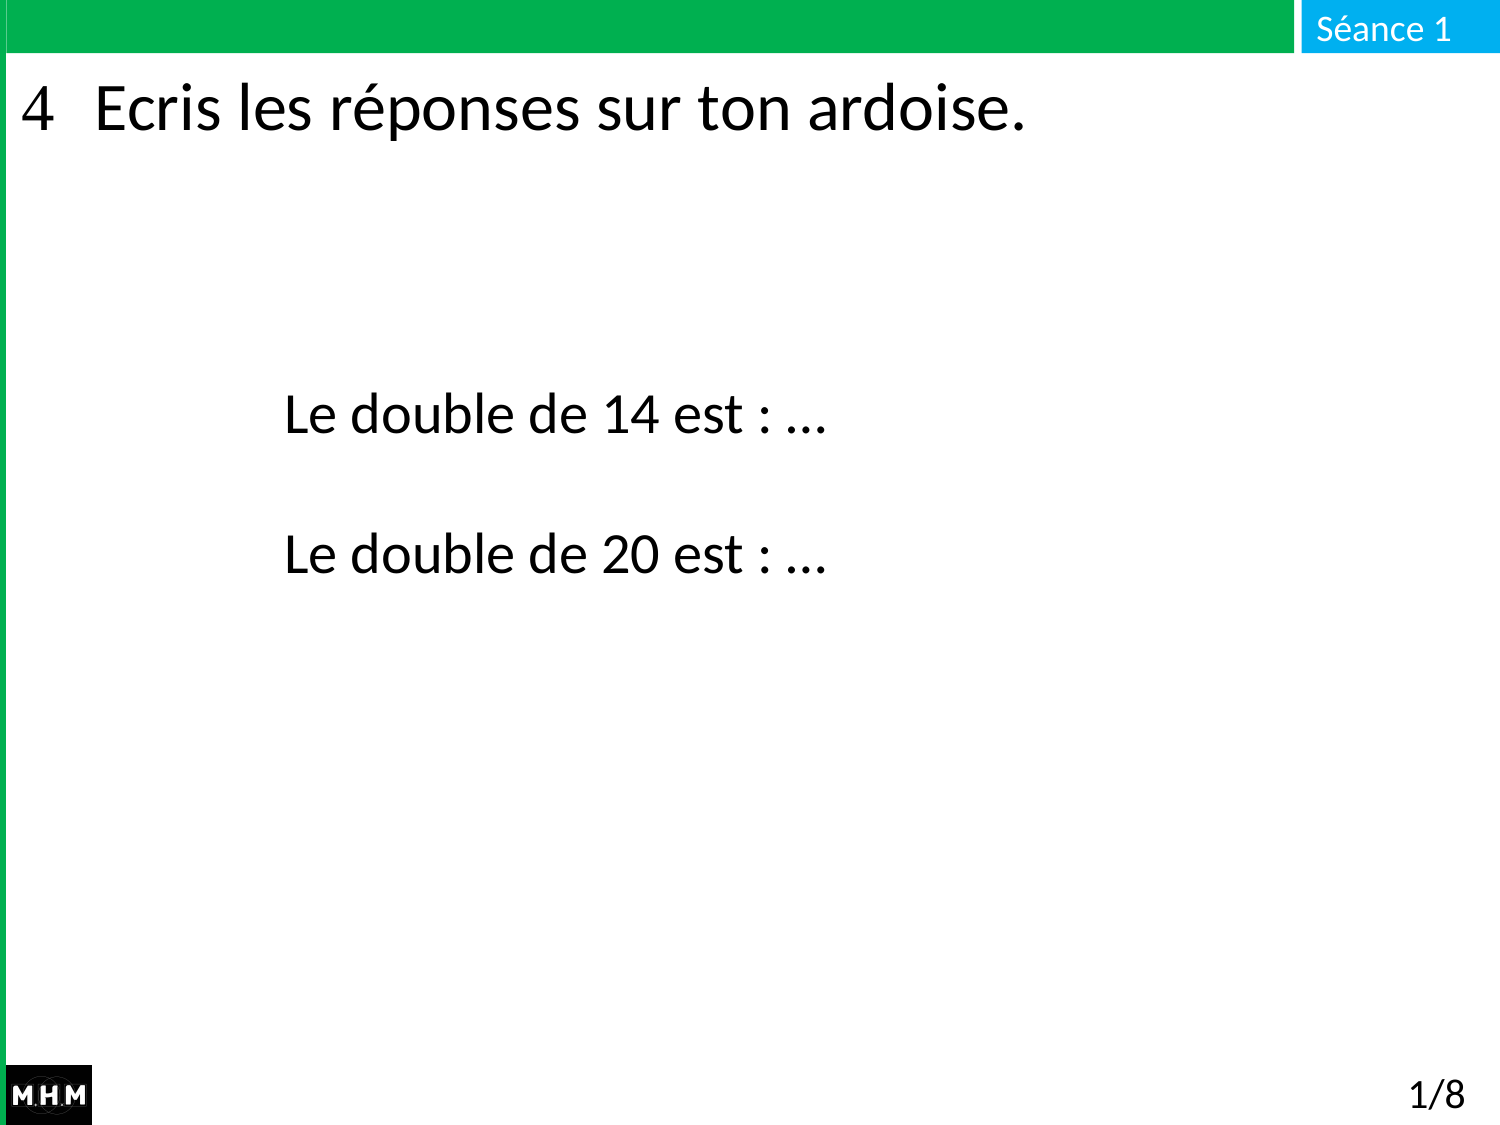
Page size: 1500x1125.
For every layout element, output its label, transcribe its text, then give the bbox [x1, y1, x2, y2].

text_box Le double de 14 est : … Le double de 20 est : … [269, 297, 842, 638]
list 1/8 [1373, 1064, 1500, 1125]
picture [6, 1065, 92, 1125]
title Ecris les réponses sur ton ardoise. [79, 64, 1374, 153]
